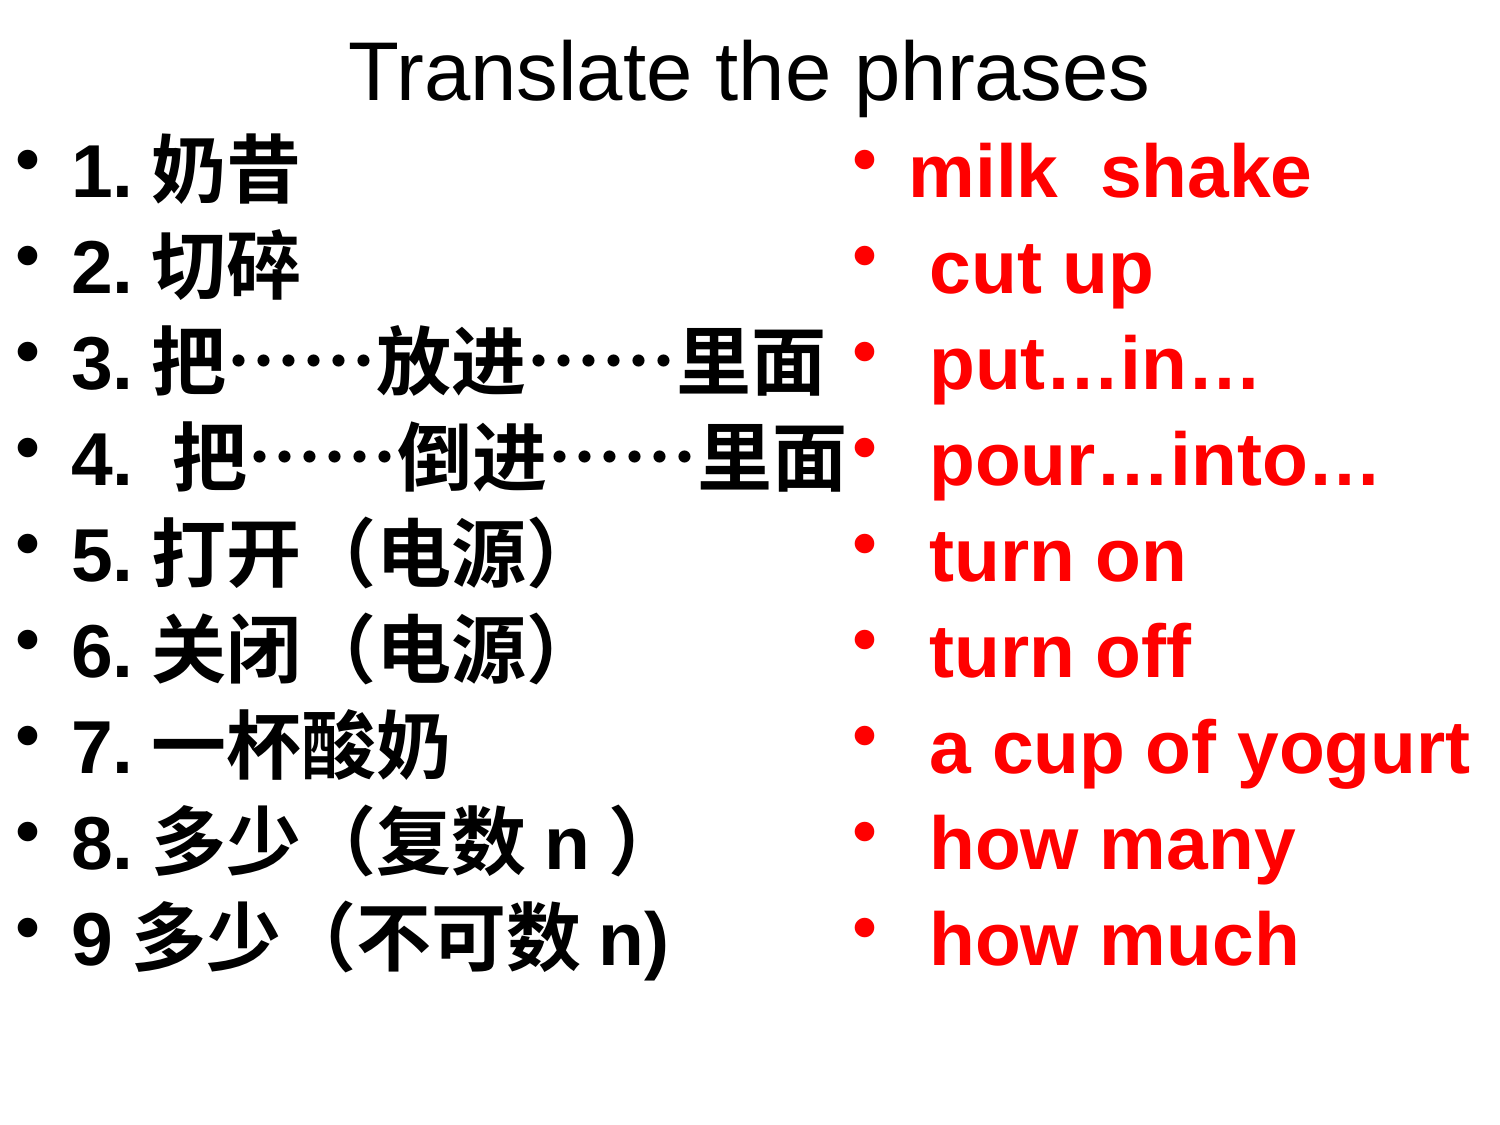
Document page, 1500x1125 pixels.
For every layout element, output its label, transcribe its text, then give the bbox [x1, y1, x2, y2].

title Translate the phrases [75, 45, 1425, 91]
list milk shake cut up put…in… pour…into… turn on turn off a cup of yogurt how many how much [837, 125, 1500, 868]
list 1.奶昔 2.切碎 3.把……放进……里面 4. 把……倒进……里面 5.打开（电源） 6.关闭（电源） 7.一杯酸奶 8.多少（复数n） 9多少（不可数n) [0, 125, 875, 1047]
